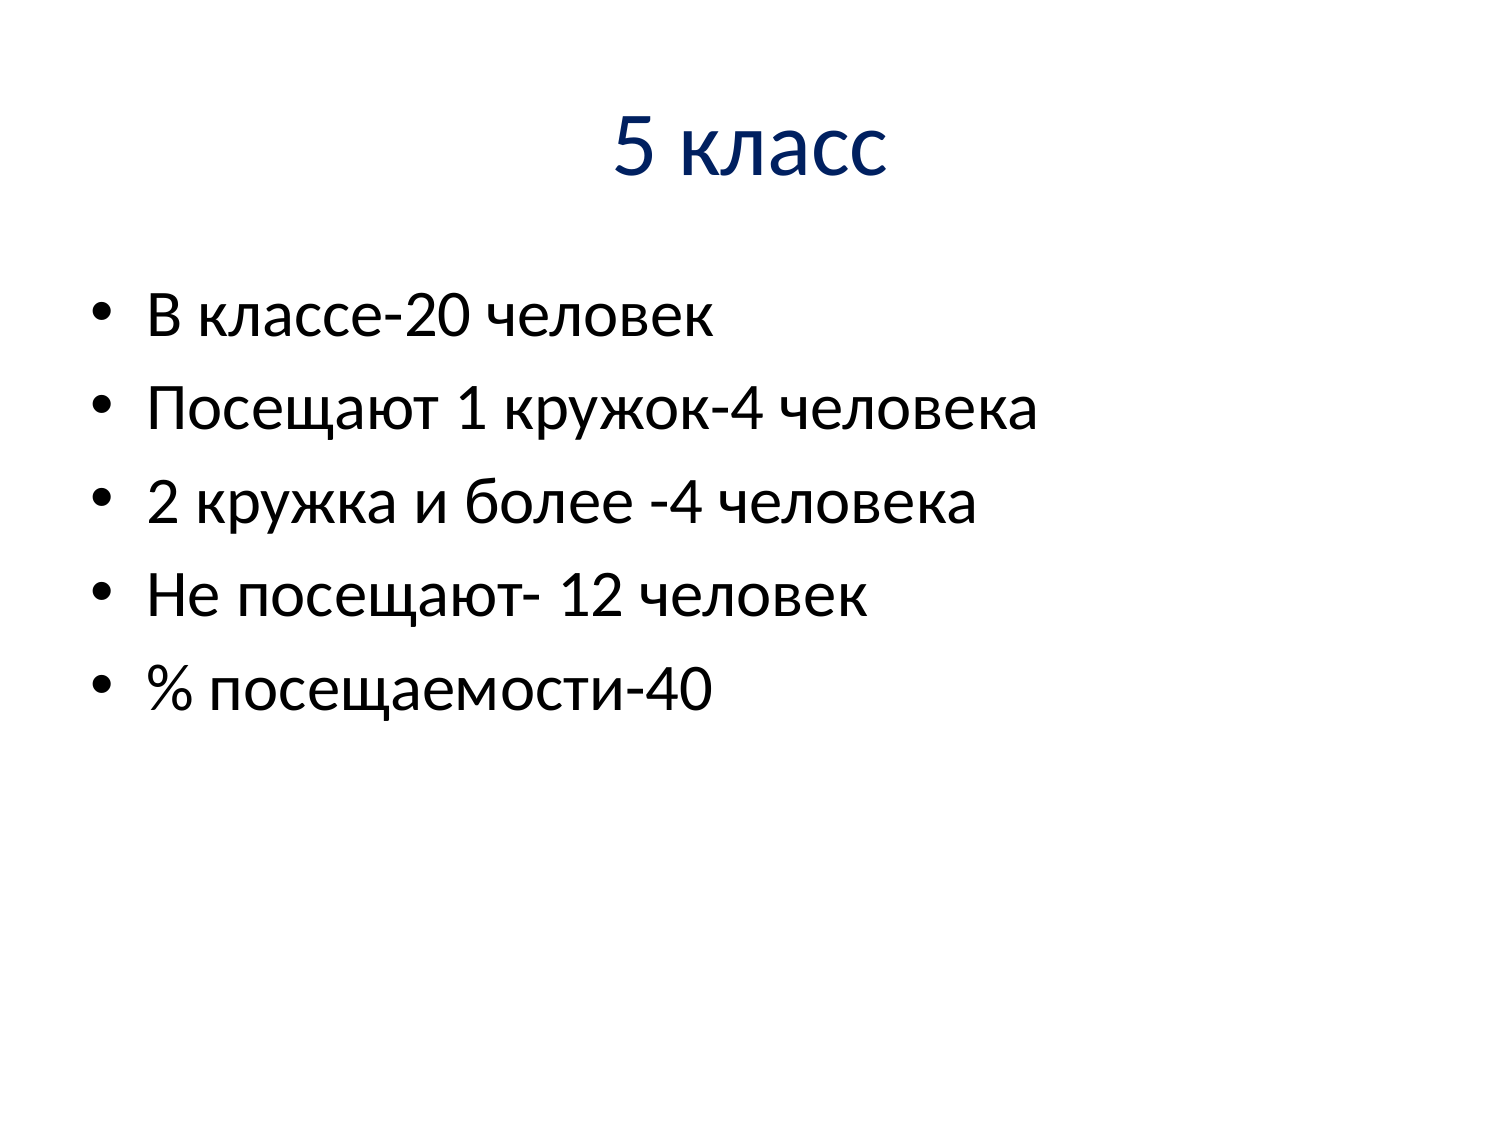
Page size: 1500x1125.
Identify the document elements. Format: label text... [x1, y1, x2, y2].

title 5 класс [75, 45, 1425, 233]
list В классе-20 человек Посещают 1 кружок-4 человека 2 кружка и более -4 человека Не посещают- 12 человек % посещаемости-40 [75, 262, 1425, 1005]
